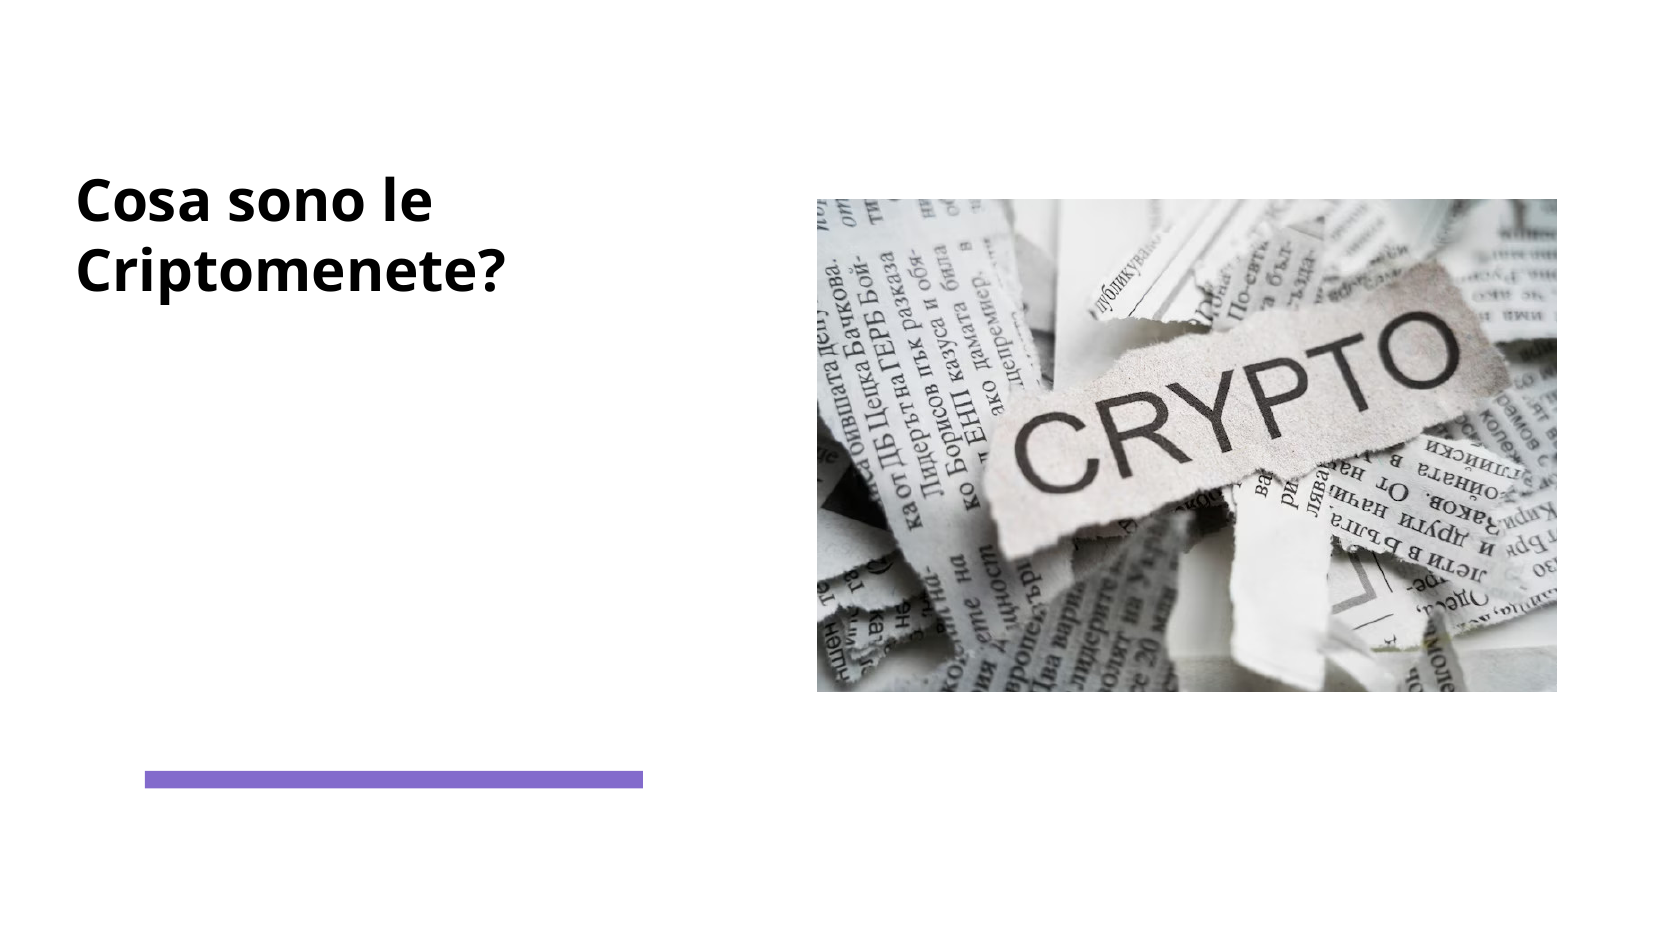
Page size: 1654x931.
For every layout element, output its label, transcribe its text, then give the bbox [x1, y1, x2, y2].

title Cosa sono le Criptomenete? [74, 162, 712, 305]
picture [817, 199, 1557, 692]
